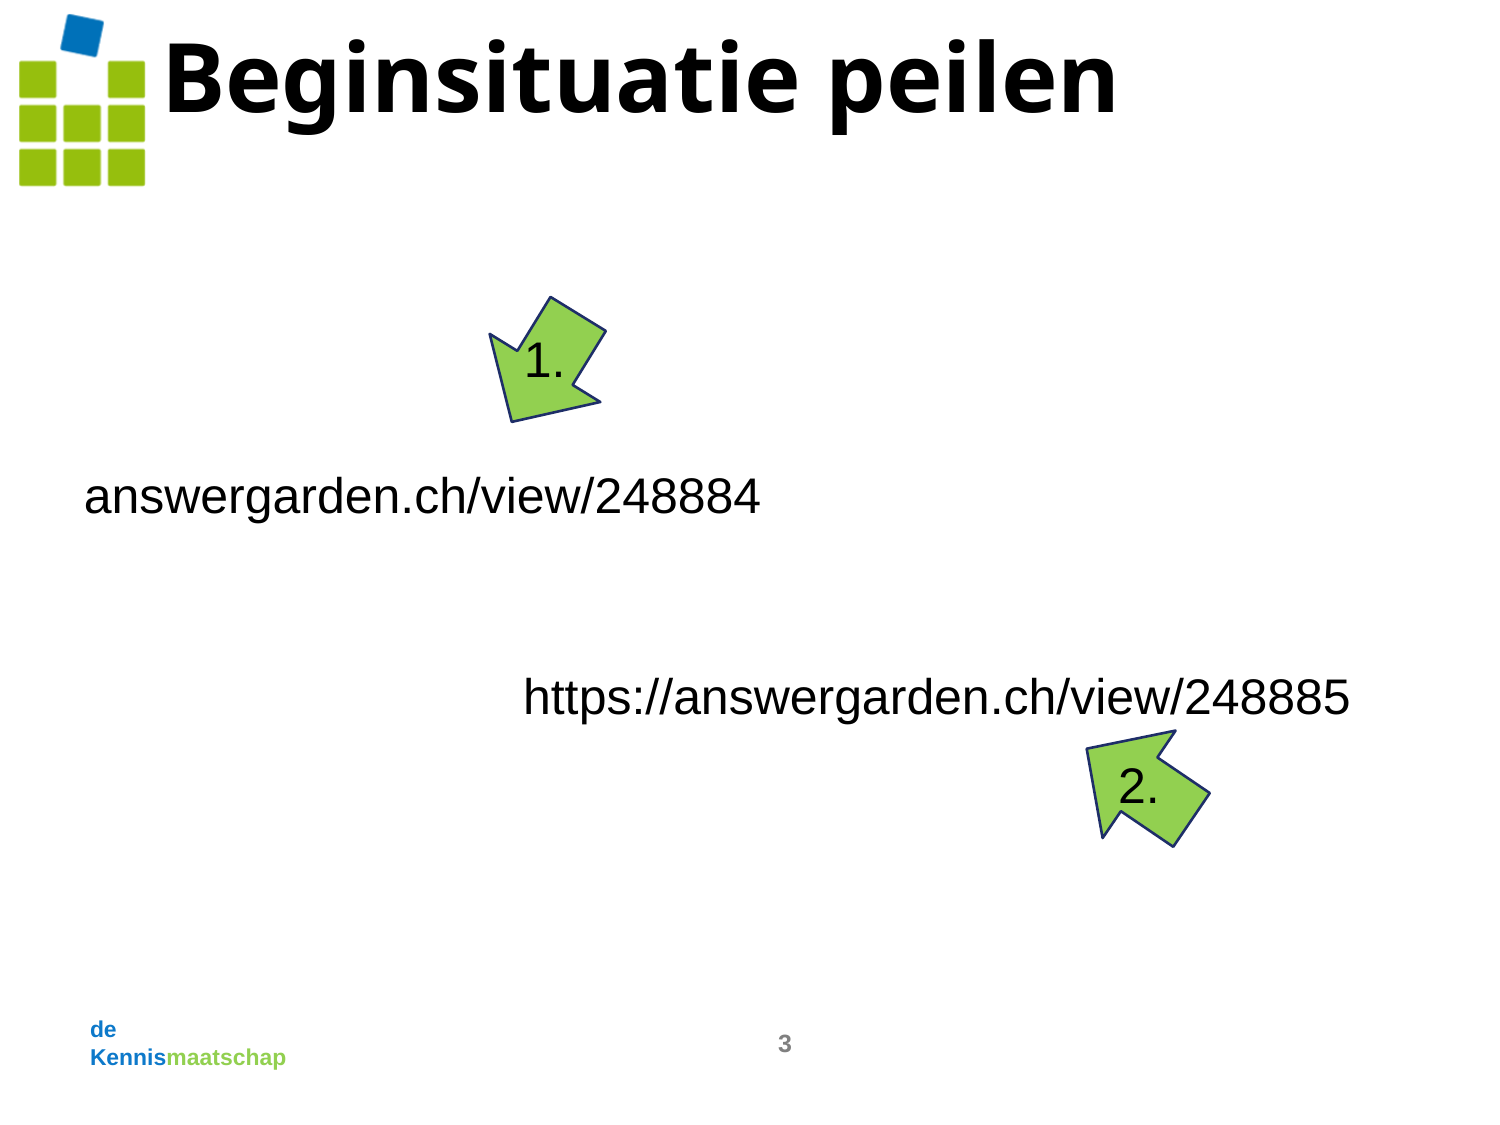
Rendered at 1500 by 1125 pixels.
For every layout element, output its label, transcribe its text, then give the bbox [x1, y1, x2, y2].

footer de Kennismaatschap [75, 1012, 625, 1073]
slide_number 3 [635, 1012, 936, 1073]
text_box [488, 332, 602, 424]
picture [17, 3, 147, 197]
text_box 1. [509, 319, 581, 395]
text_box [1134, 767, 1211, 848]
text_box https://answergarden.ch/view/248885 [508, 656, 1367, 732]
text_box answergarden.ch/view/248884 [69, 456, 777, 531]
title Beginsituatie peilen [146, 8, 1495, 197]
text_box [1085, 732, 1177, 840]
text_box [535, 295, 607, 374]
text_box 2. [1103, 746, 1175, 822]
